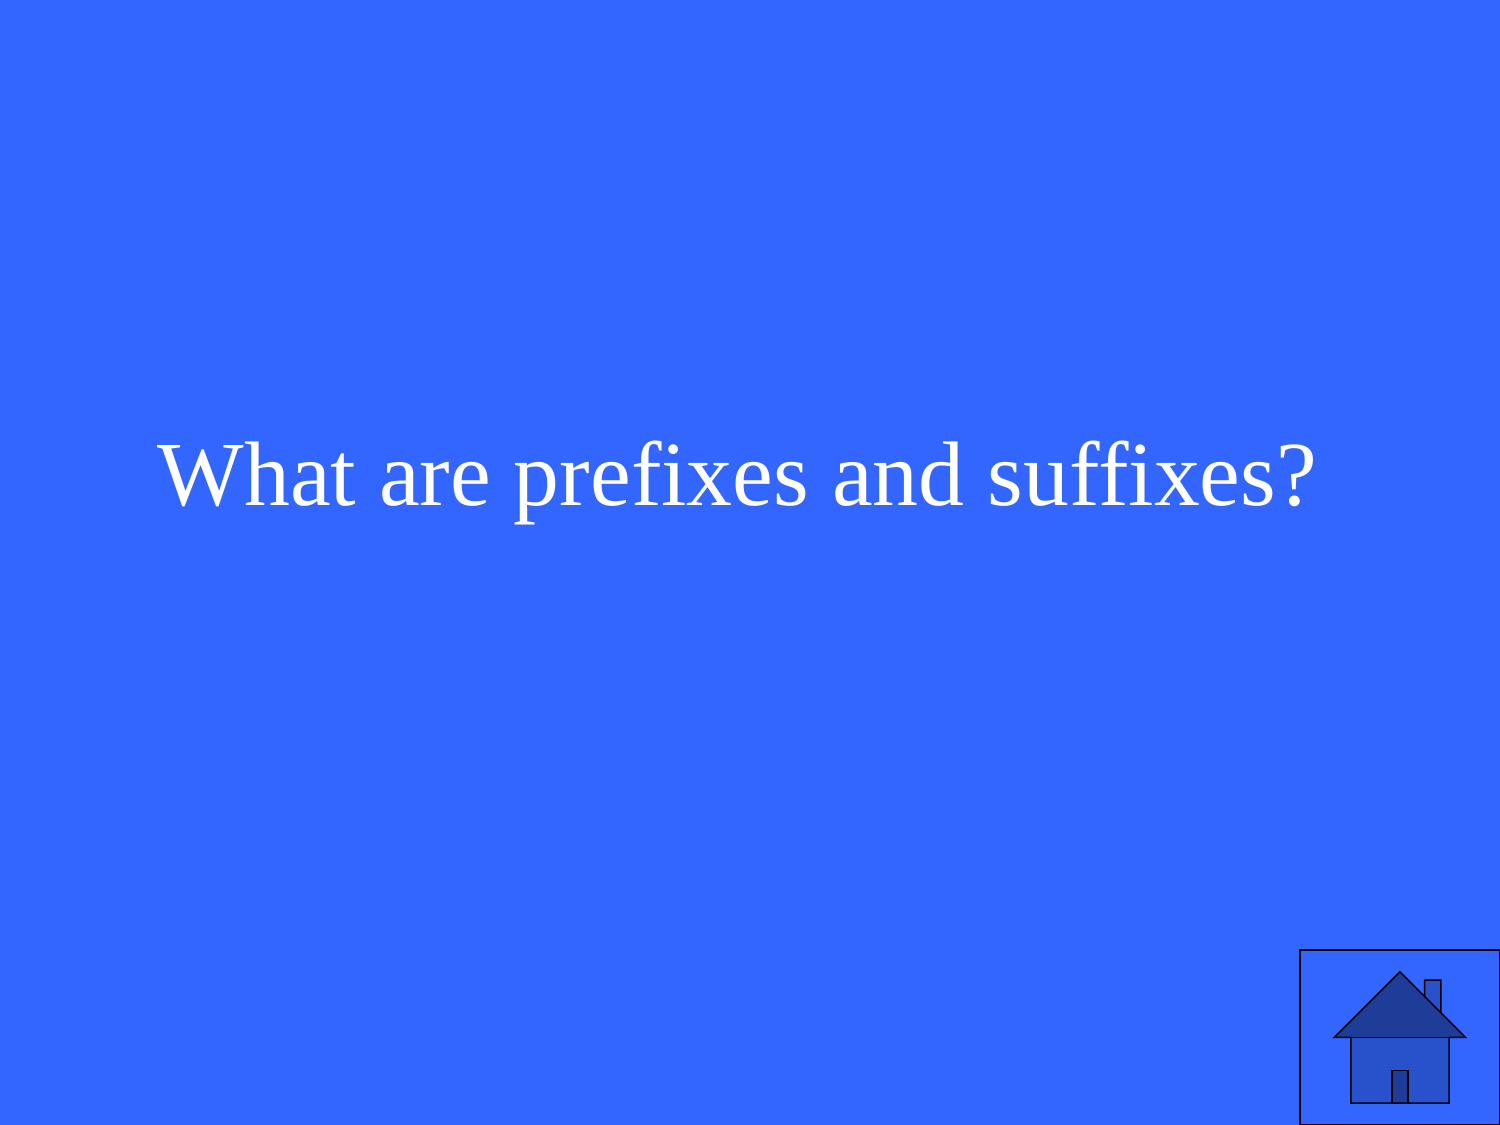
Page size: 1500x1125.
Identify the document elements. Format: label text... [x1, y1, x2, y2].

text_box [1299, 950, 1500, 1125]
title What are prefixes and suffixes? [112, 374, 1388, 563]
